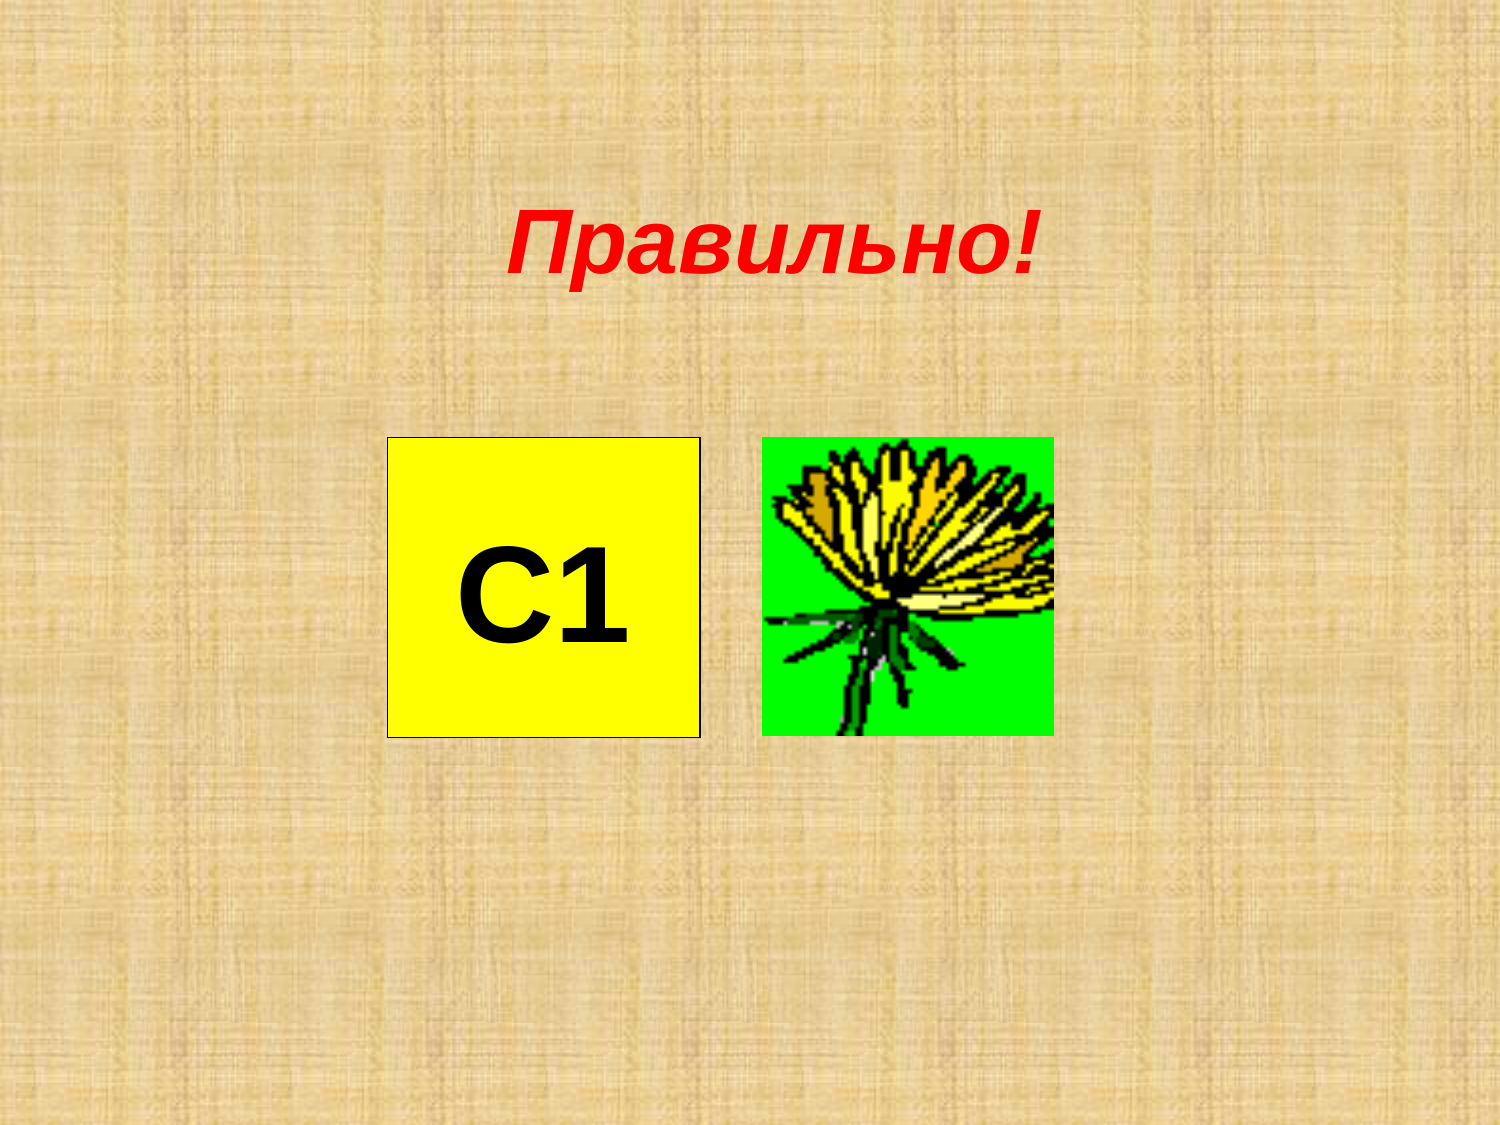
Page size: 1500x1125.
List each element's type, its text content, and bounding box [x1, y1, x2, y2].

text_box C1 [387, 437, 700, 738]
text_box Правильно! [387, 174, 1163, 300]
picture [0, 0, 1500, 1125]
